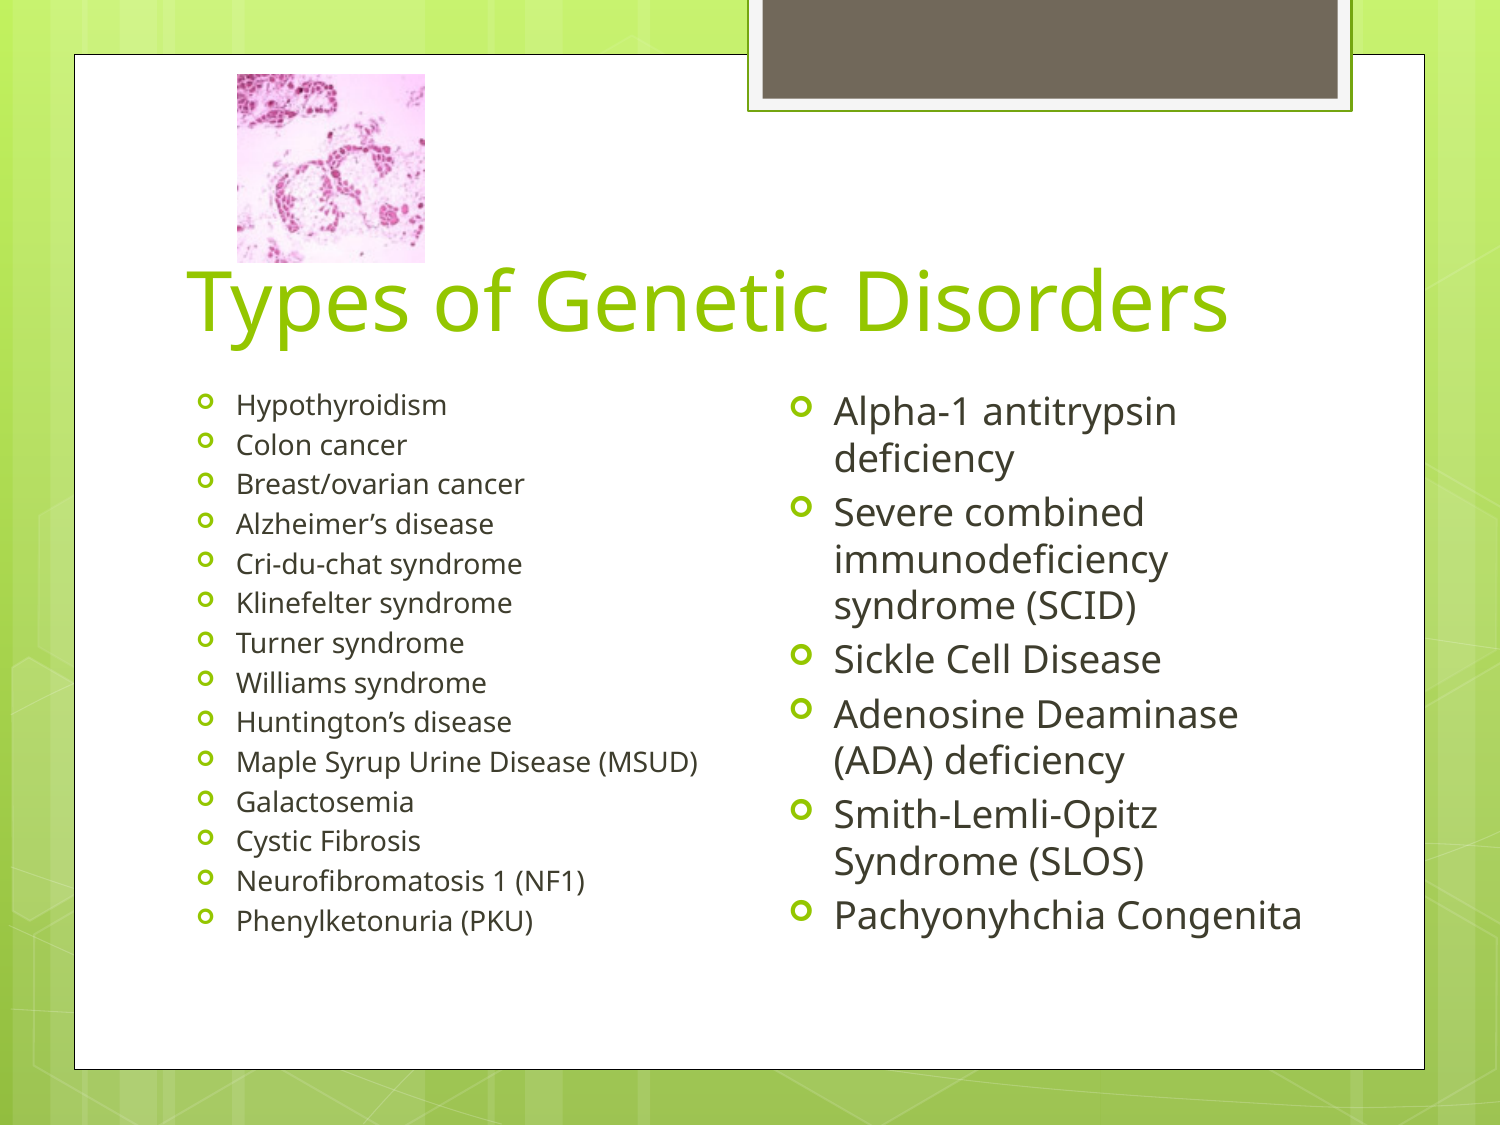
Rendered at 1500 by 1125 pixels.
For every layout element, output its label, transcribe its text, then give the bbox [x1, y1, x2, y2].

title Types of Genetic Disorders [171, 168, 1324, 357]
picture [237, 74, 426, 263]
list Alpha-1 antitrypsin deficiency Severe combined immunodeficiency syndrome (SCID) Sickle Cell Disease Adenosine Deaminase (ADA) deficiency Smith-Lemli-Opitz Syndrome (SLOS) Pachyonyhchia Congenita [761, 379, 1323, 953]
list Hypothyroidism Colon cancer Breast/ovarian cancer Alzheimer’s disease Cri-du-chat syndrome Klinefelter syndrome Turner syndrome Williams syndrome Huntington’s disease Maple Syrup Urine Disease (MSUD) Galactosemia Cystic Fibrosis Neurofibromatosis 1 (NF1) Phenylketonuria (PKU) [171, 379, 732, 953]
